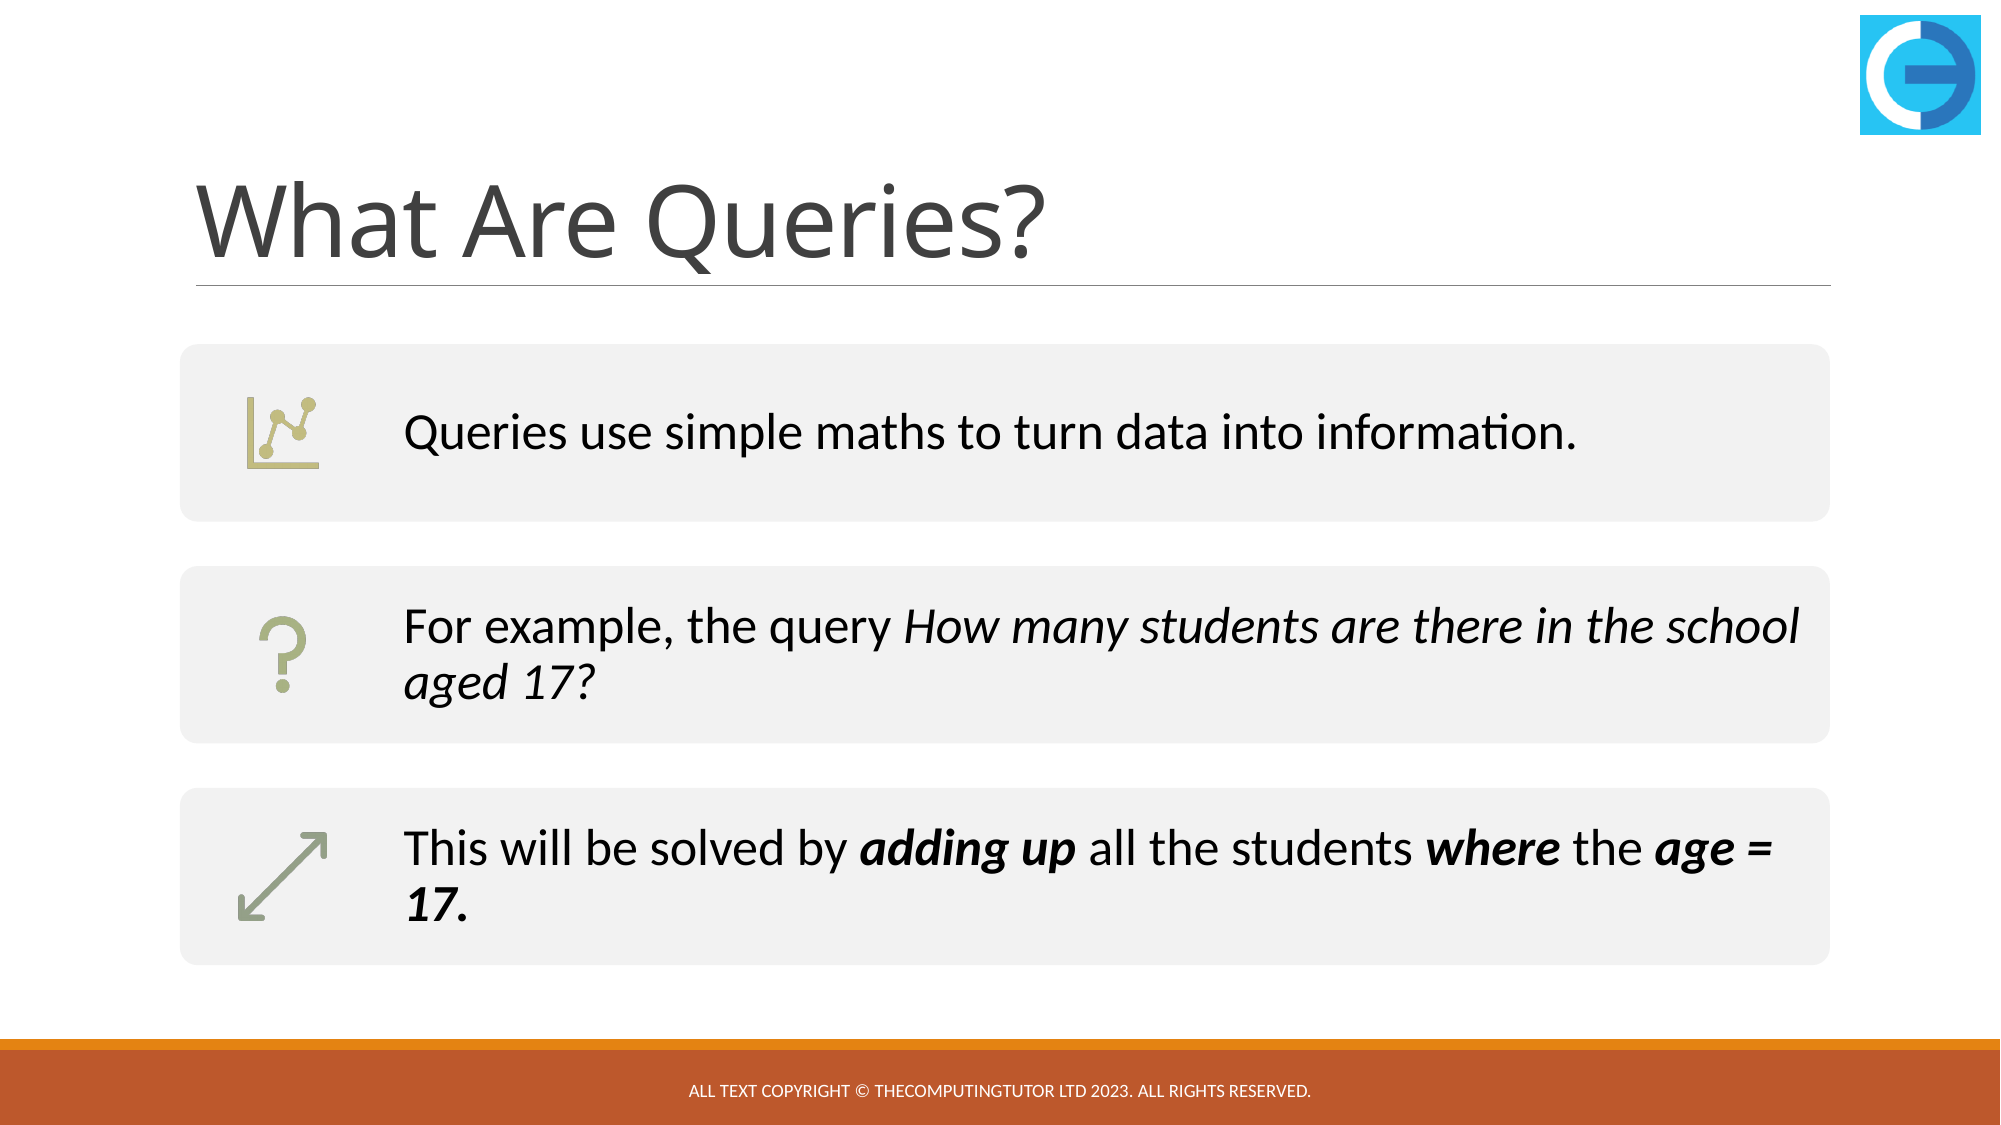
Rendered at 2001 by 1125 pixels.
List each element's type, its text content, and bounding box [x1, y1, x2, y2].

footer All text copyright © TheComputingTutor Ltd 2023. All rights Reserved. [604, 1059, 1396, 1120]
picture [1860, 15, 1981, 135]
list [179, 343, 1831, 966]
title What Are Queries? [180, 47, 1830, 285]
